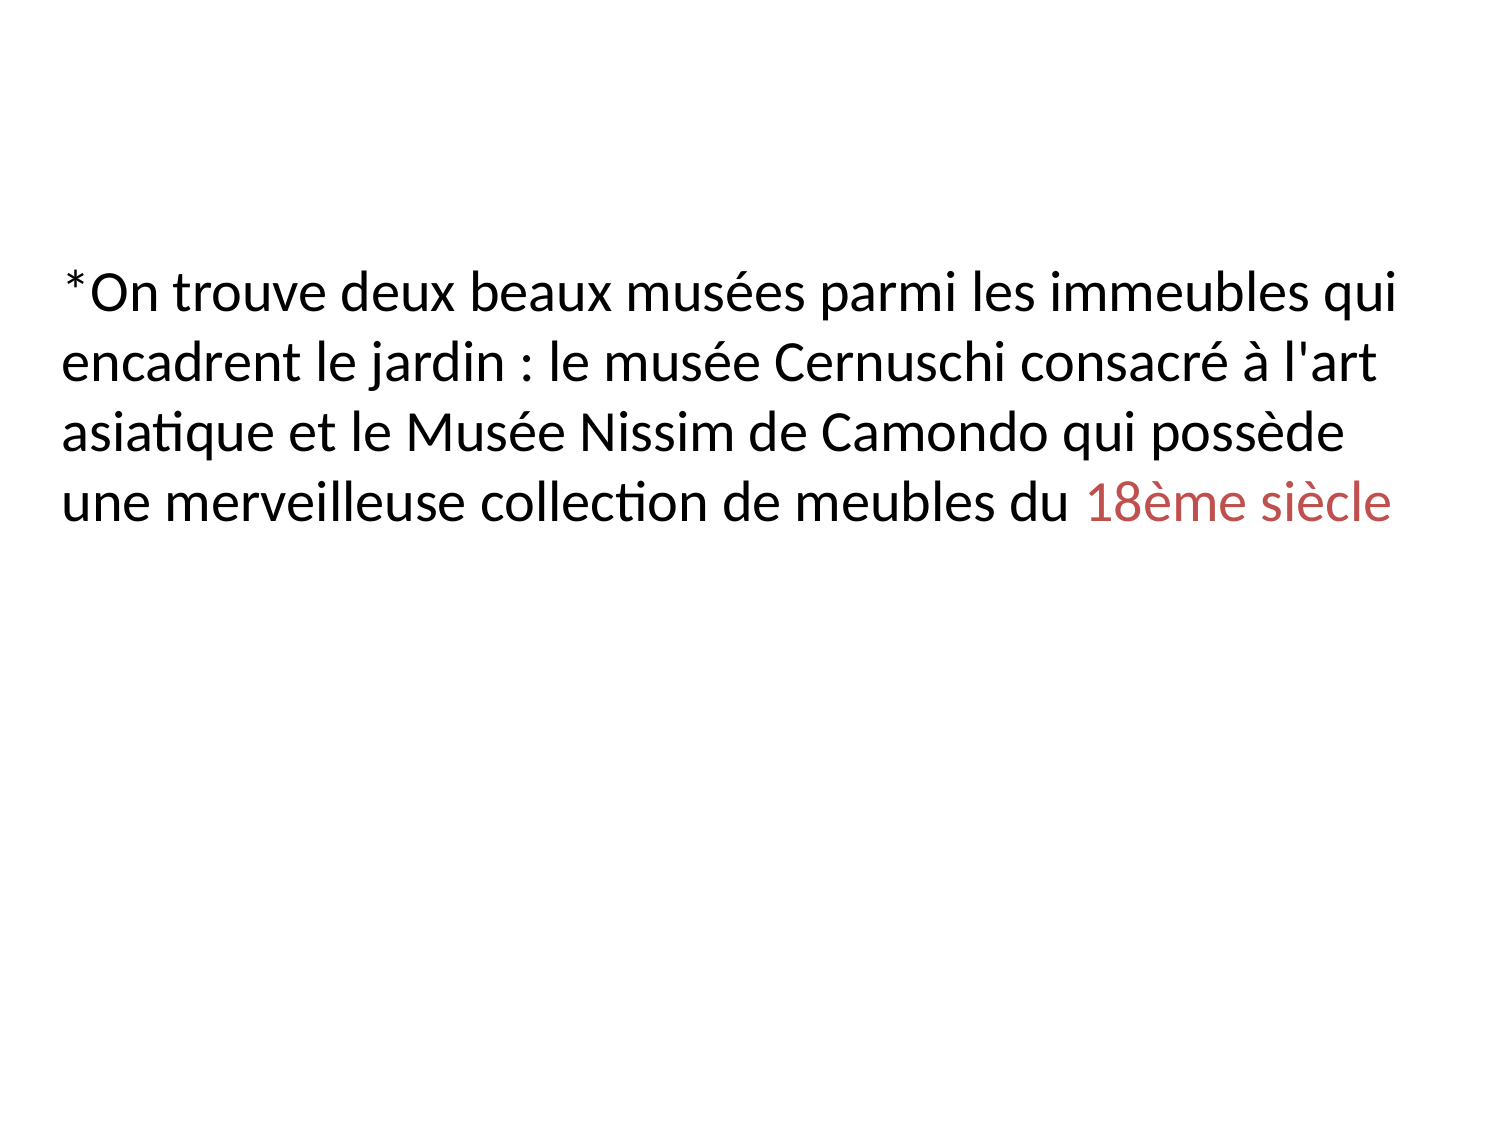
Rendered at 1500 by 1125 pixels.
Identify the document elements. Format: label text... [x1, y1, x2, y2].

text_box *On trouve deux beaux musées parmi les immeubles qui encadrent le jardin : le musée Cernuschi consacré à l'art asiatique et le Musée Nissim de Camondo qui possède une merveilleuse collection de meubles du 18ème siècle [46, 246, 1430, 541]
